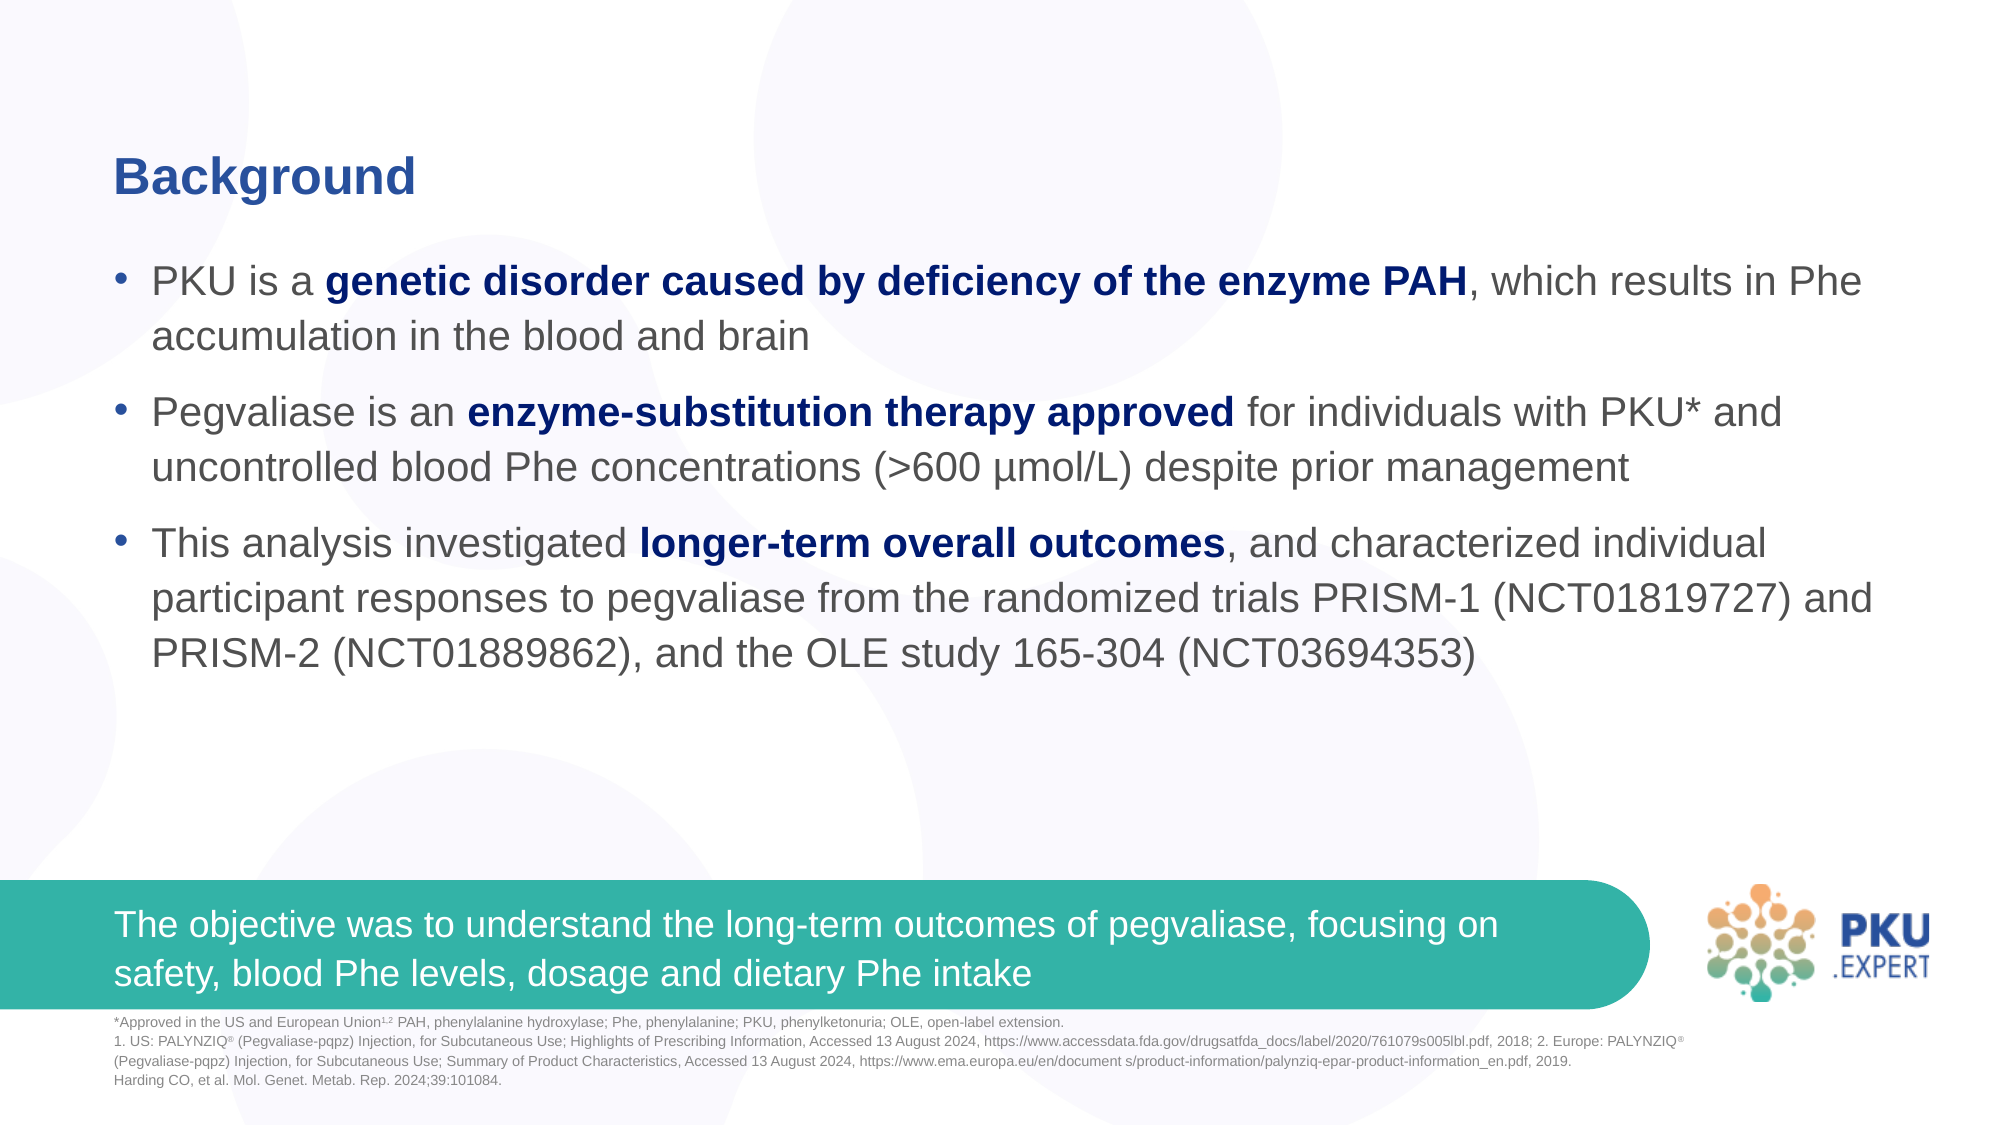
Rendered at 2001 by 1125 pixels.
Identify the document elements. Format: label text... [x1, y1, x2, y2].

list *Approved in the US and European Union1,2 PAH, phenylalanine hydroxylase; Phe, phenylalanine; PKU, phenylketonuria; OLE, open-label extension. 1. US: PALYNZIQ® (Pegvaliase-pqpz) Injection, for Subcutaneous Use; Highlights of Prescribing Information, Accessed 13 August 2024, https://www.accessdata.fda.gov/drugsatfda_docs/label/2020/761079s005lbl.pdf, 2018; 2. Europe: PALYNZIQ® (Pegvaliase-pqpz) Injection, for Subcutaneous Use; Summary of Product Characteristics, Accessed 13 August 2024, https://www.ema.europa.eu/en/document s/product-information/palynziq-epar-product-information_en.pdf, 2019. Harding CO, et al. Mol. Genet. Metab. Rep. 2024;39:101084. [114, 1028, 1694, 1089]
list PKU is a genetic disorder caused by deficiency of the enzyme PAH, which results in Phe accumulation in the blood and brain Pegvaliase is an enzyme-substitution therapy approved for individuals with PKU* and uncontrolled blood Phe concentrations (>600 µmol/L) despite prior management This analysis investigated longer-term overall outcomes, and characterized individual participant responses to pegvaliase from the randomized trials PRISM-1 (NCT01819727) and PRISM-2 (NCT01889862), and the OLE study 165-304 (NCT03694353) [114, 248, 1886, 849]
picture [0, 0, 2001, 1125]
title Background [114, 58, 1886, 205]
list The objective was to understand the long-term outcomes of pegvaliase, focusing on safety, blood Phe levels, dosage and dietary Phe intake [114, 880, 1588, 1010]
